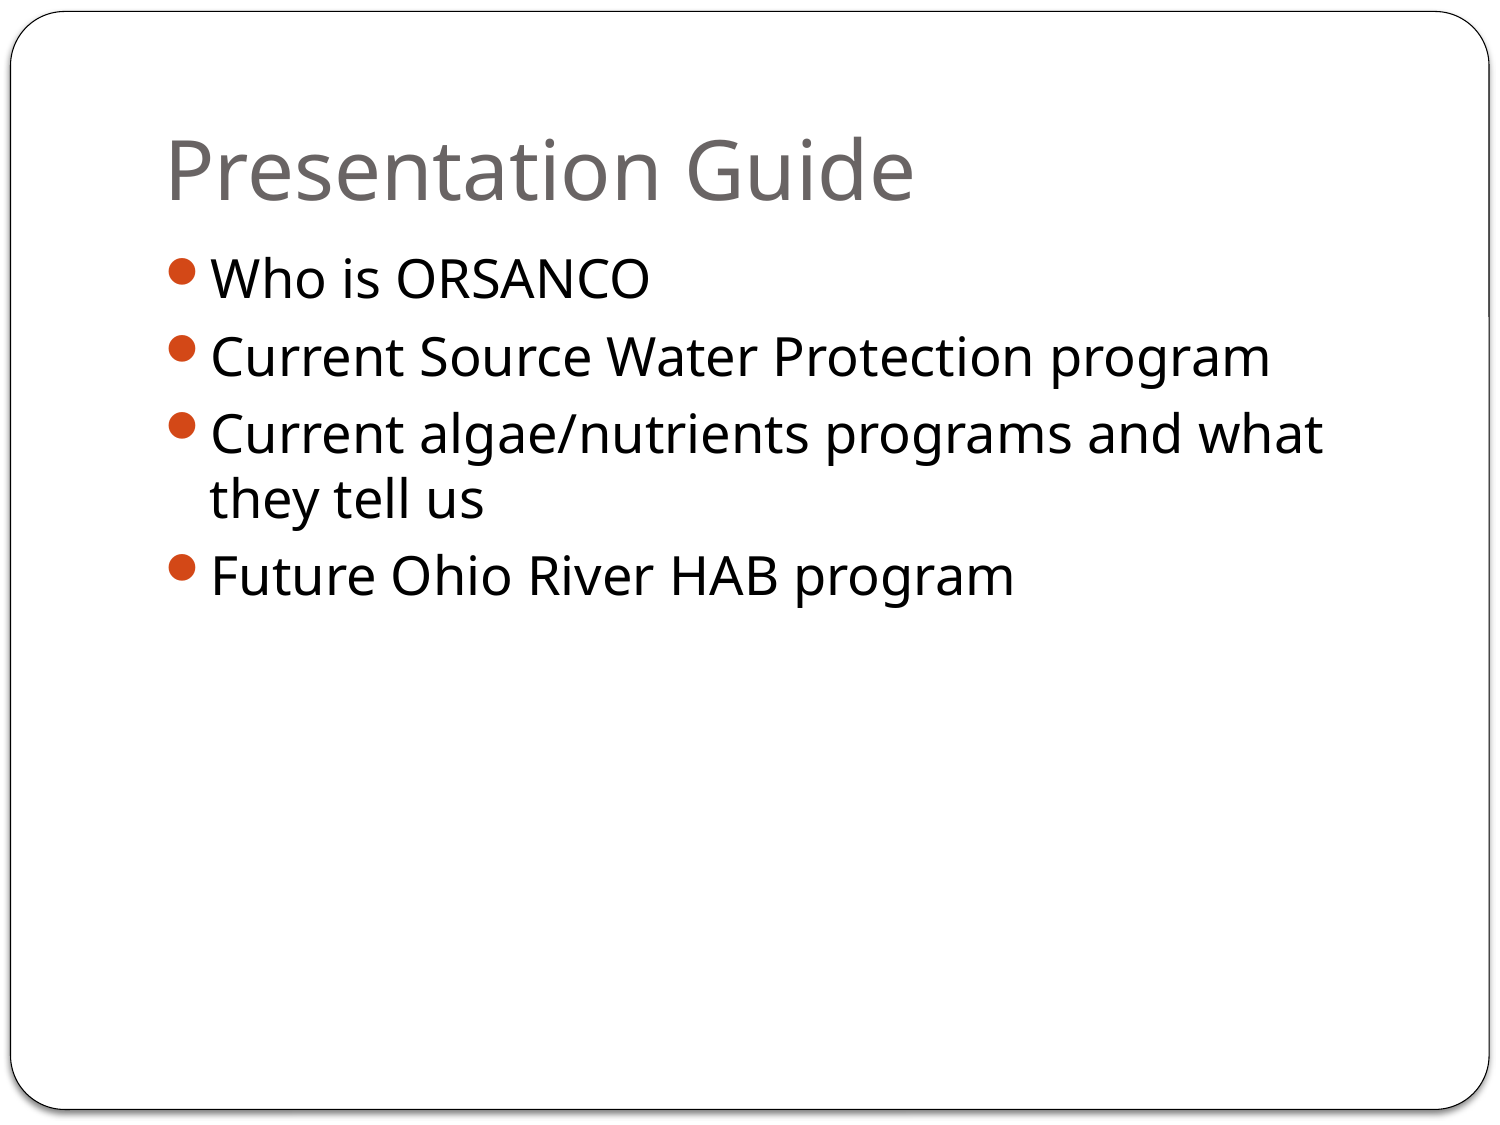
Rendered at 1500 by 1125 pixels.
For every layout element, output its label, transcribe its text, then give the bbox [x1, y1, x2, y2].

title Presentation Guide [150, 45, 1425, 233]
list Who is ORSANCO Current Source Water Protection program Current algae/nutrients programs and what they tell us Future Ohio River HAB program [150, 237, 1425, 988]
